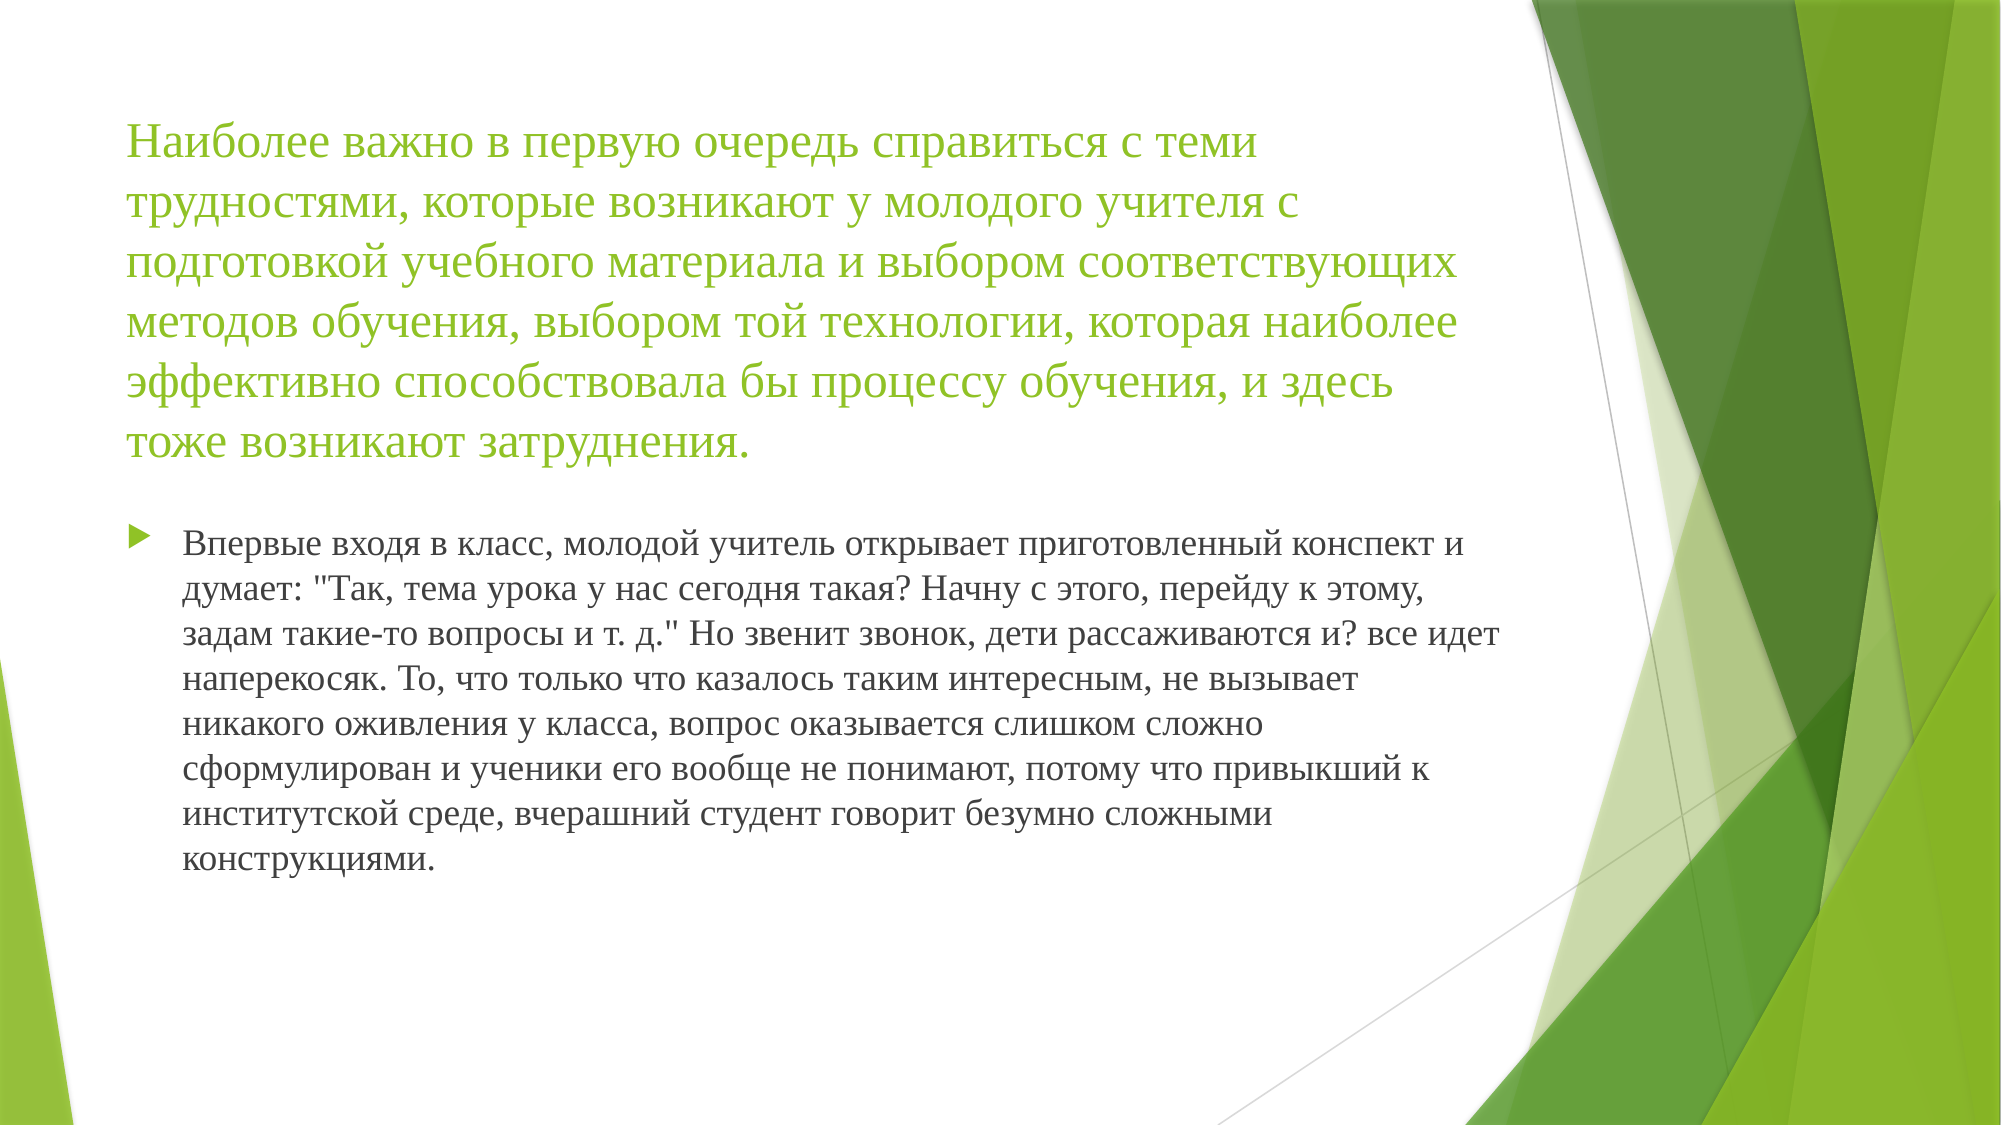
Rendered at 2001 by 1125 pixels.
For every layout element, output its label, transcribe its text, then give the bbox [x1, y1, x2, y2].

list Впервые входя в класс, молодой учитель открывает приготовленный конспект и думает: "Так, тема урока у нас сегодня такая? Начну с этого, перейду к этому, задам такие-то вопросы и т. д." Но звенит звонок, дети рассаживаются и? все идет наперекосяк. То, что только что казалось таким интересным, не вызывает никакого оживления у класса, вопрос оказывается слишком сложно сформулирован и ученики его вообще не понимают, потому что привыкший к институтской среде, вчерашний студент говорит безумно сложными конструкциями. [111, 510, 1522, 991]
title Наиболее важно в первую очередь справиться с теми трудностями, которые возникают у молодого учителя с подготовкой учебного материала и выбором соответствующих методов обучения, выбором той технологии, которая наиболее эффективно способствовала бы процессу обучения, и здесь тоже возникают затруднения. [111, 99, 1522, 470]
